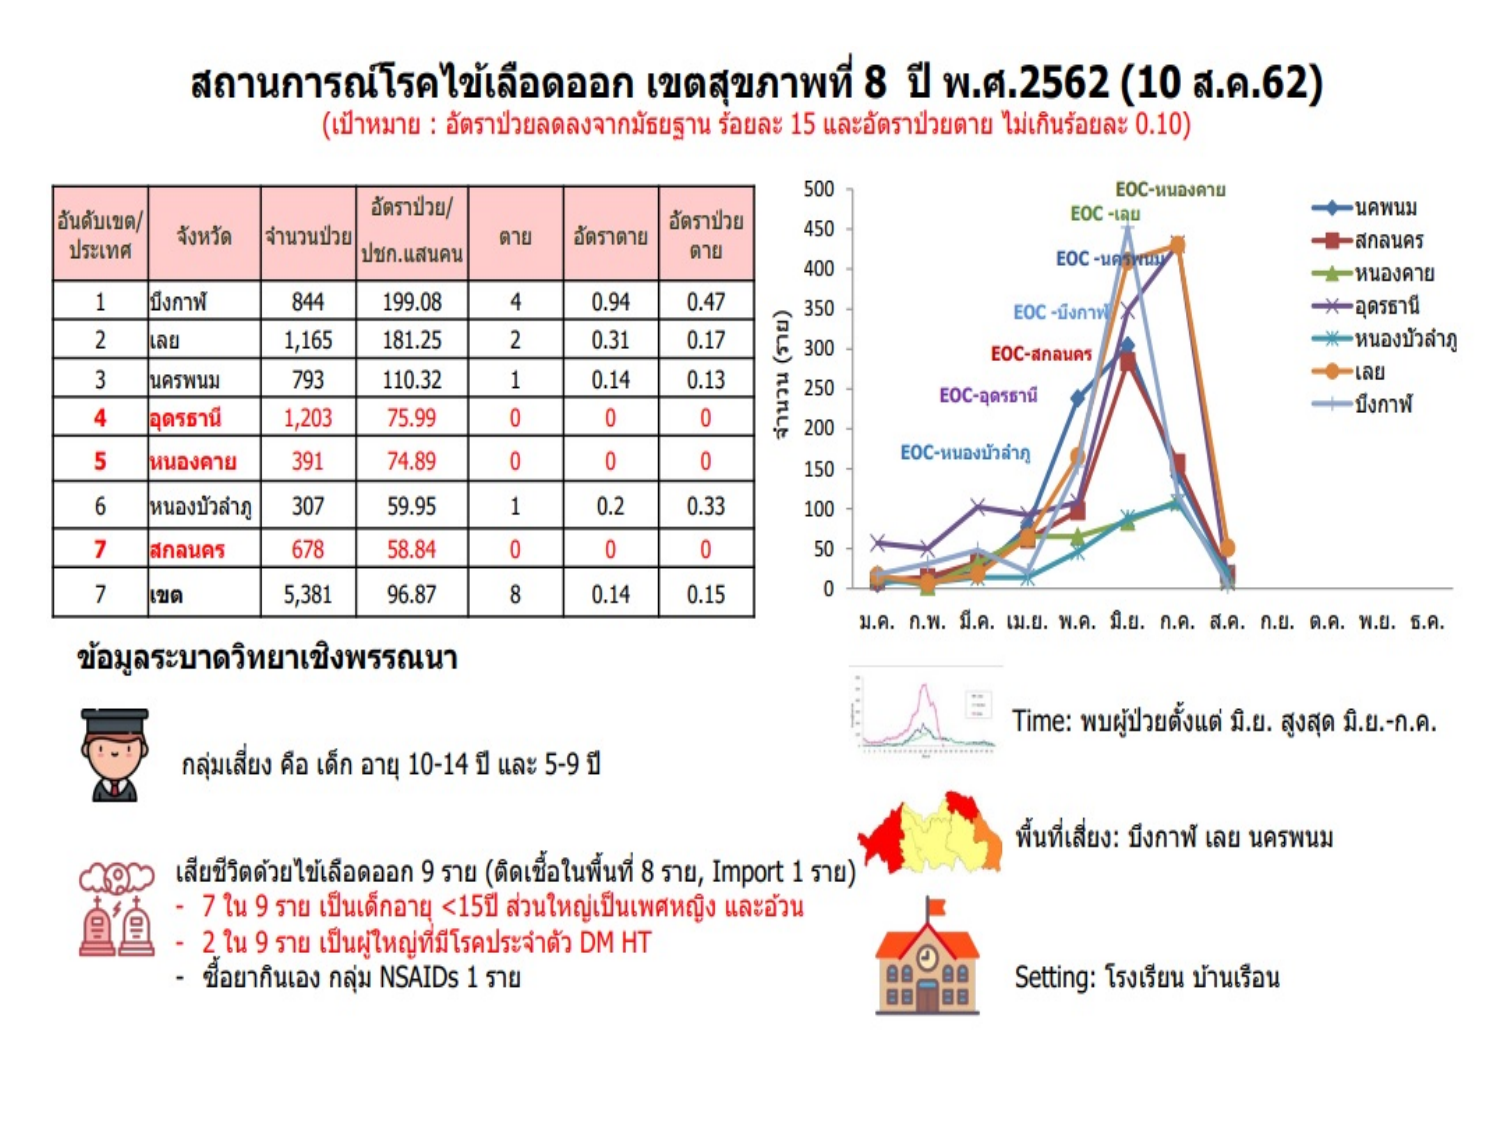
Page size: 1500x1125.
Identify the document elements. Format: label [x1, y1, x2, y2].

list [46, 46, 1475, 1044]
